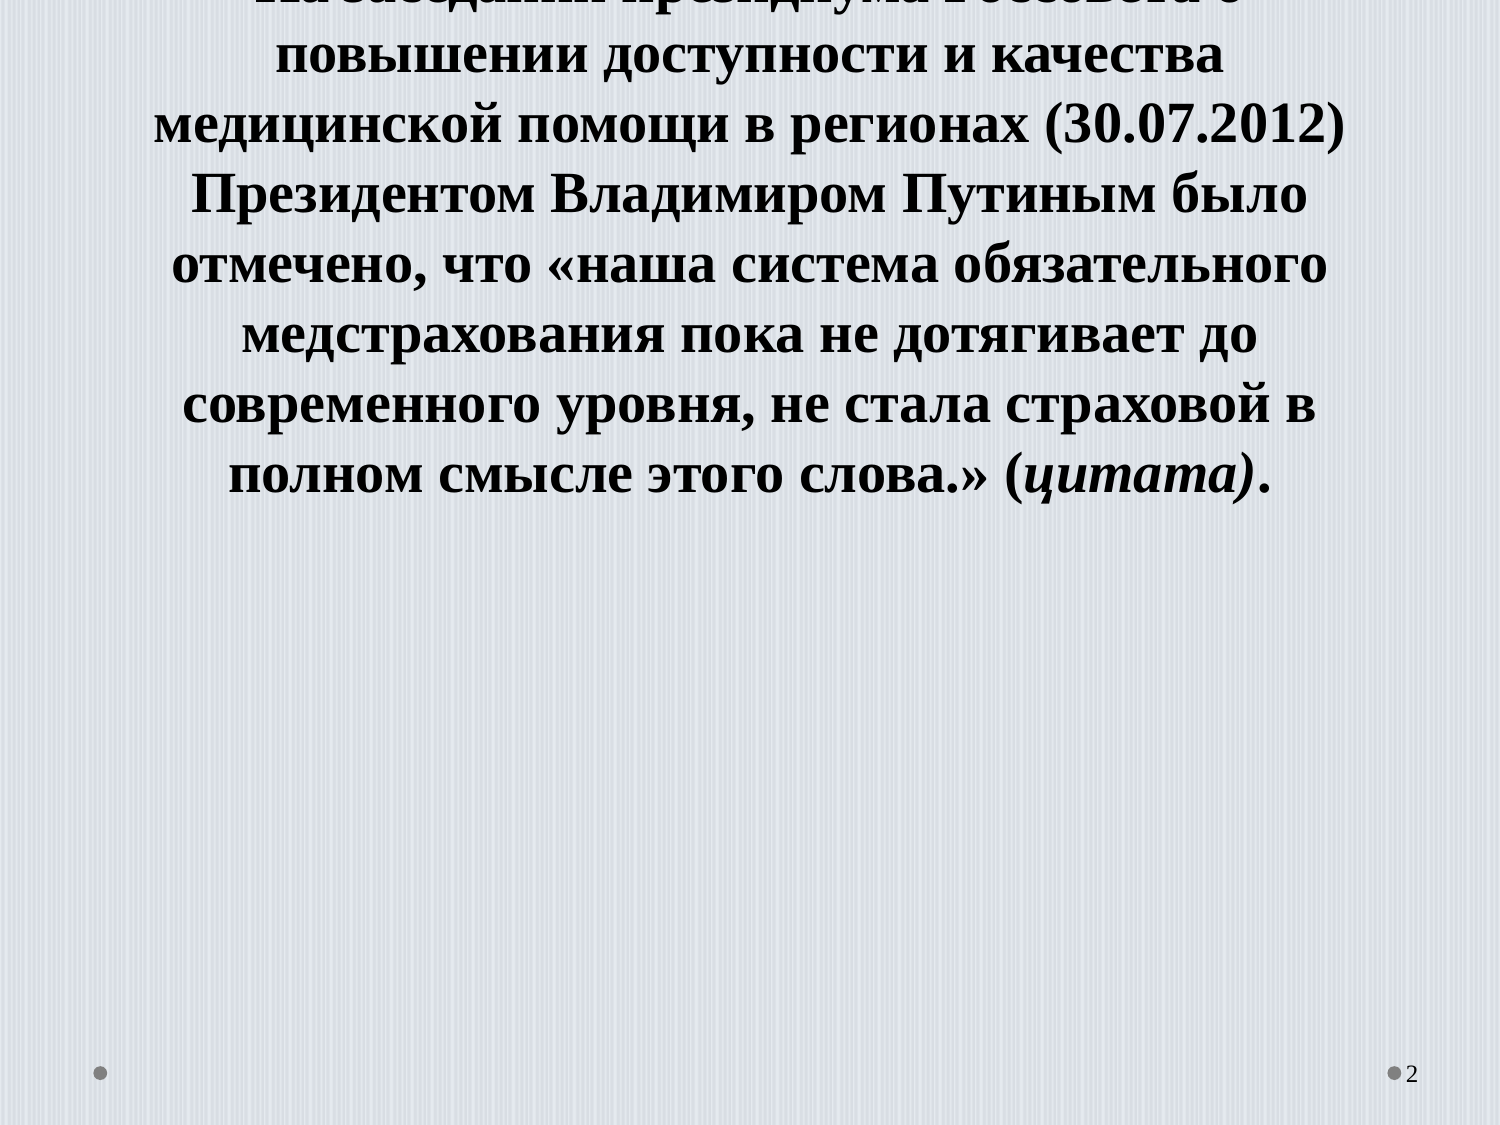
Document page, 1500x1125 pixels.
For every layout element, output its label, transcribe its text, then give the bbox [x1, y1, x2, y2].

slide_number 2 [1401, 1042, 1494, 1103]
list На заседании президиума Госсовета о повышении доступности и качества медицинской помощи в регионах (30.07.2012) Президентом Владимиром Путиным было отмечено, что «наша система обязательного медстрахования пока не дотягивает до современного уровня, не стала страховой в полном смысле этого слова.» (цитата). [99, 0, 1400, 938]
